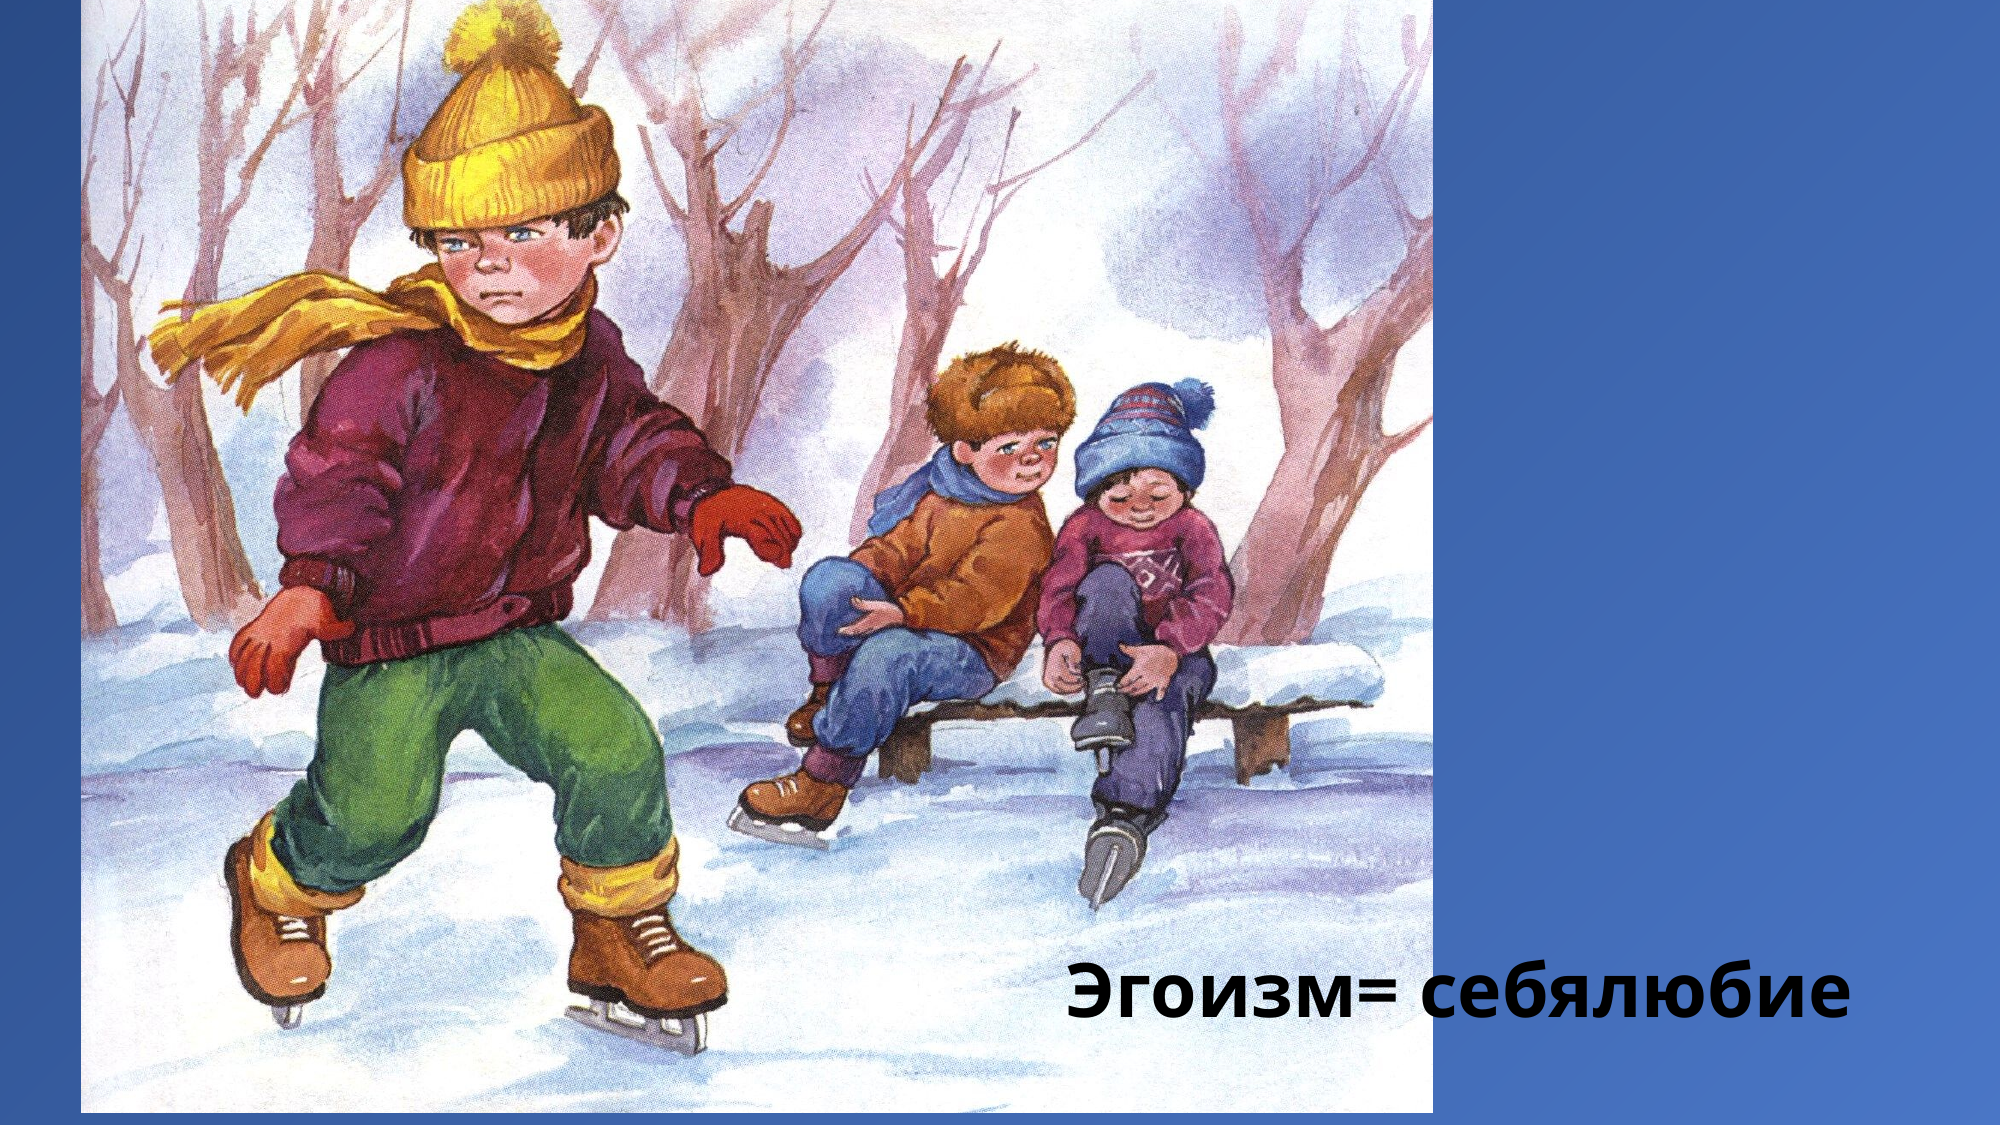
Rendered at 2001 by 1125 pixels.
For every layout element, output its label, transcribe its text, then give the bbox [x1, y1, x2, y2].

title Эгоизм= себялюбие [1434, 908, 1883, 1078]
picture [81, 0, 1434, 1113]
